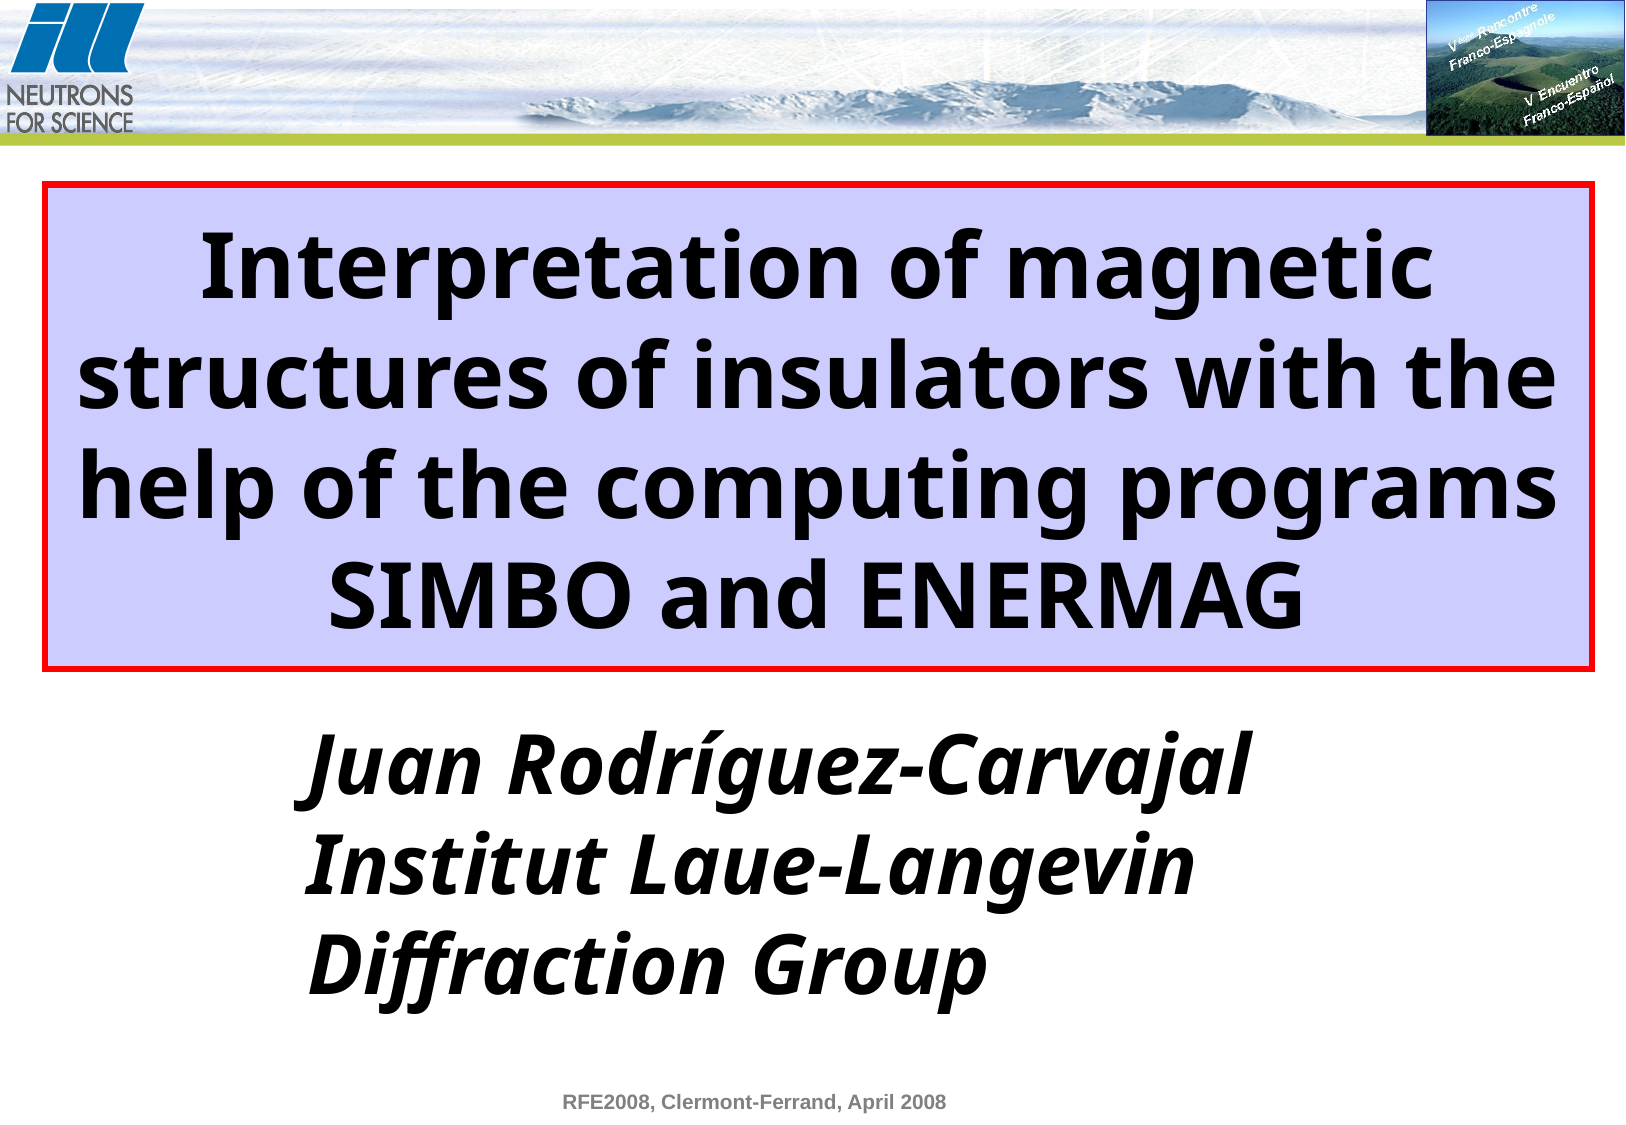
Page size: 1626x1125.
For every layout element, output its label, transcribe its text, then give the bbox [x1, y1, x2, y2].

picture [0, 0, 1625, 136]
text_box Juan Rodríguez-Carvajal Institut Laue-Langevin Diffraction Group [292, 704, 1368, 1019]
title Interpretation of magnetic structures of insulators with the help of the computing programs SIMBO and ENERMAG [44, 184, 1593, 669]
